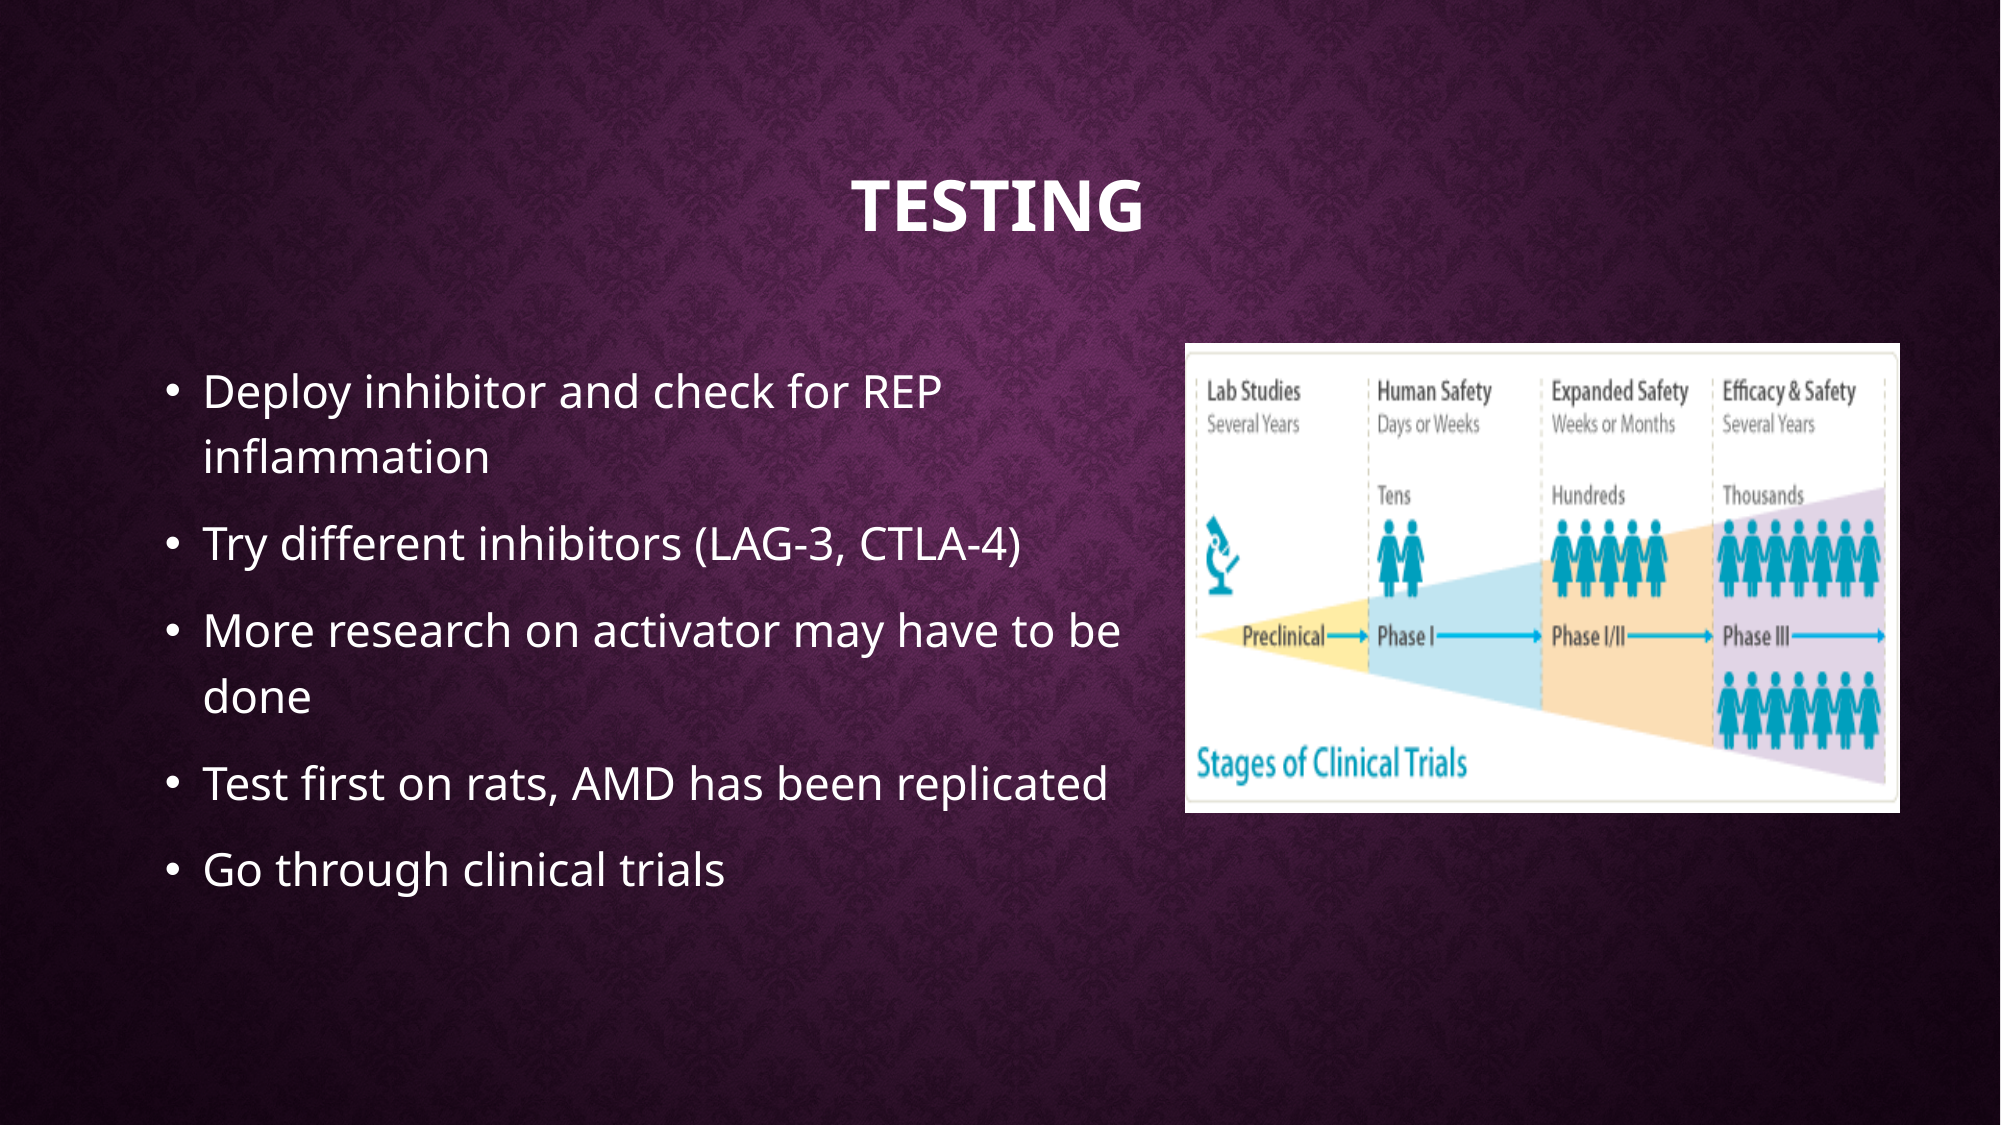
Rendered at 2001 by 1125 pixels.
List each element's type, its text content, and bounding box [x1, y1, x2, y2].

picture [1184, 343, 1900, 814]
title Testing [149, 99, 1849, 318]
list Deploy inhibitor and check for REP inflammation Try different inhibitors (LAG-3, CTLA-4) More research on activator may have to be done Test first on rats, AMD has been replicated Go through clinical trials [149, 343, 1217, 950]
